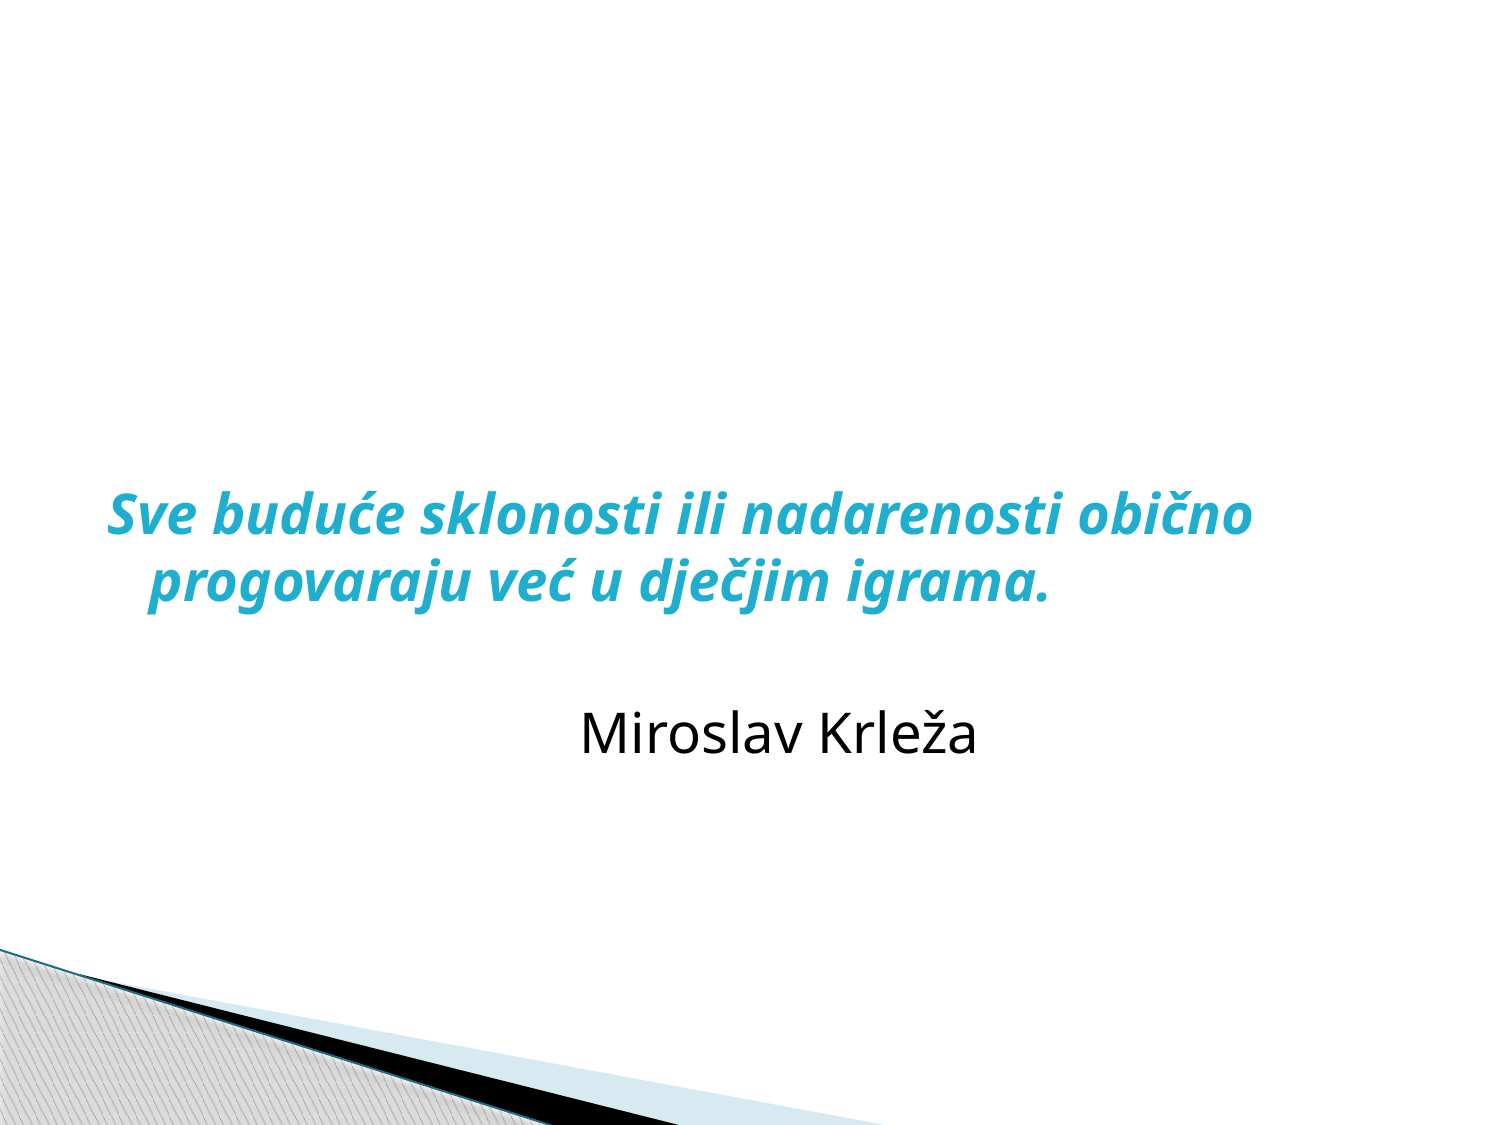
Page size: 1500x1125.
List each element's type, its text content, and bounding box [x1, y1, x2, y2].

list Sve buduće sklonosti ili nadarenosti obično progovaraju već u dječjim igrama. Miroslav Krleža [75, 243, 1425, 986]
